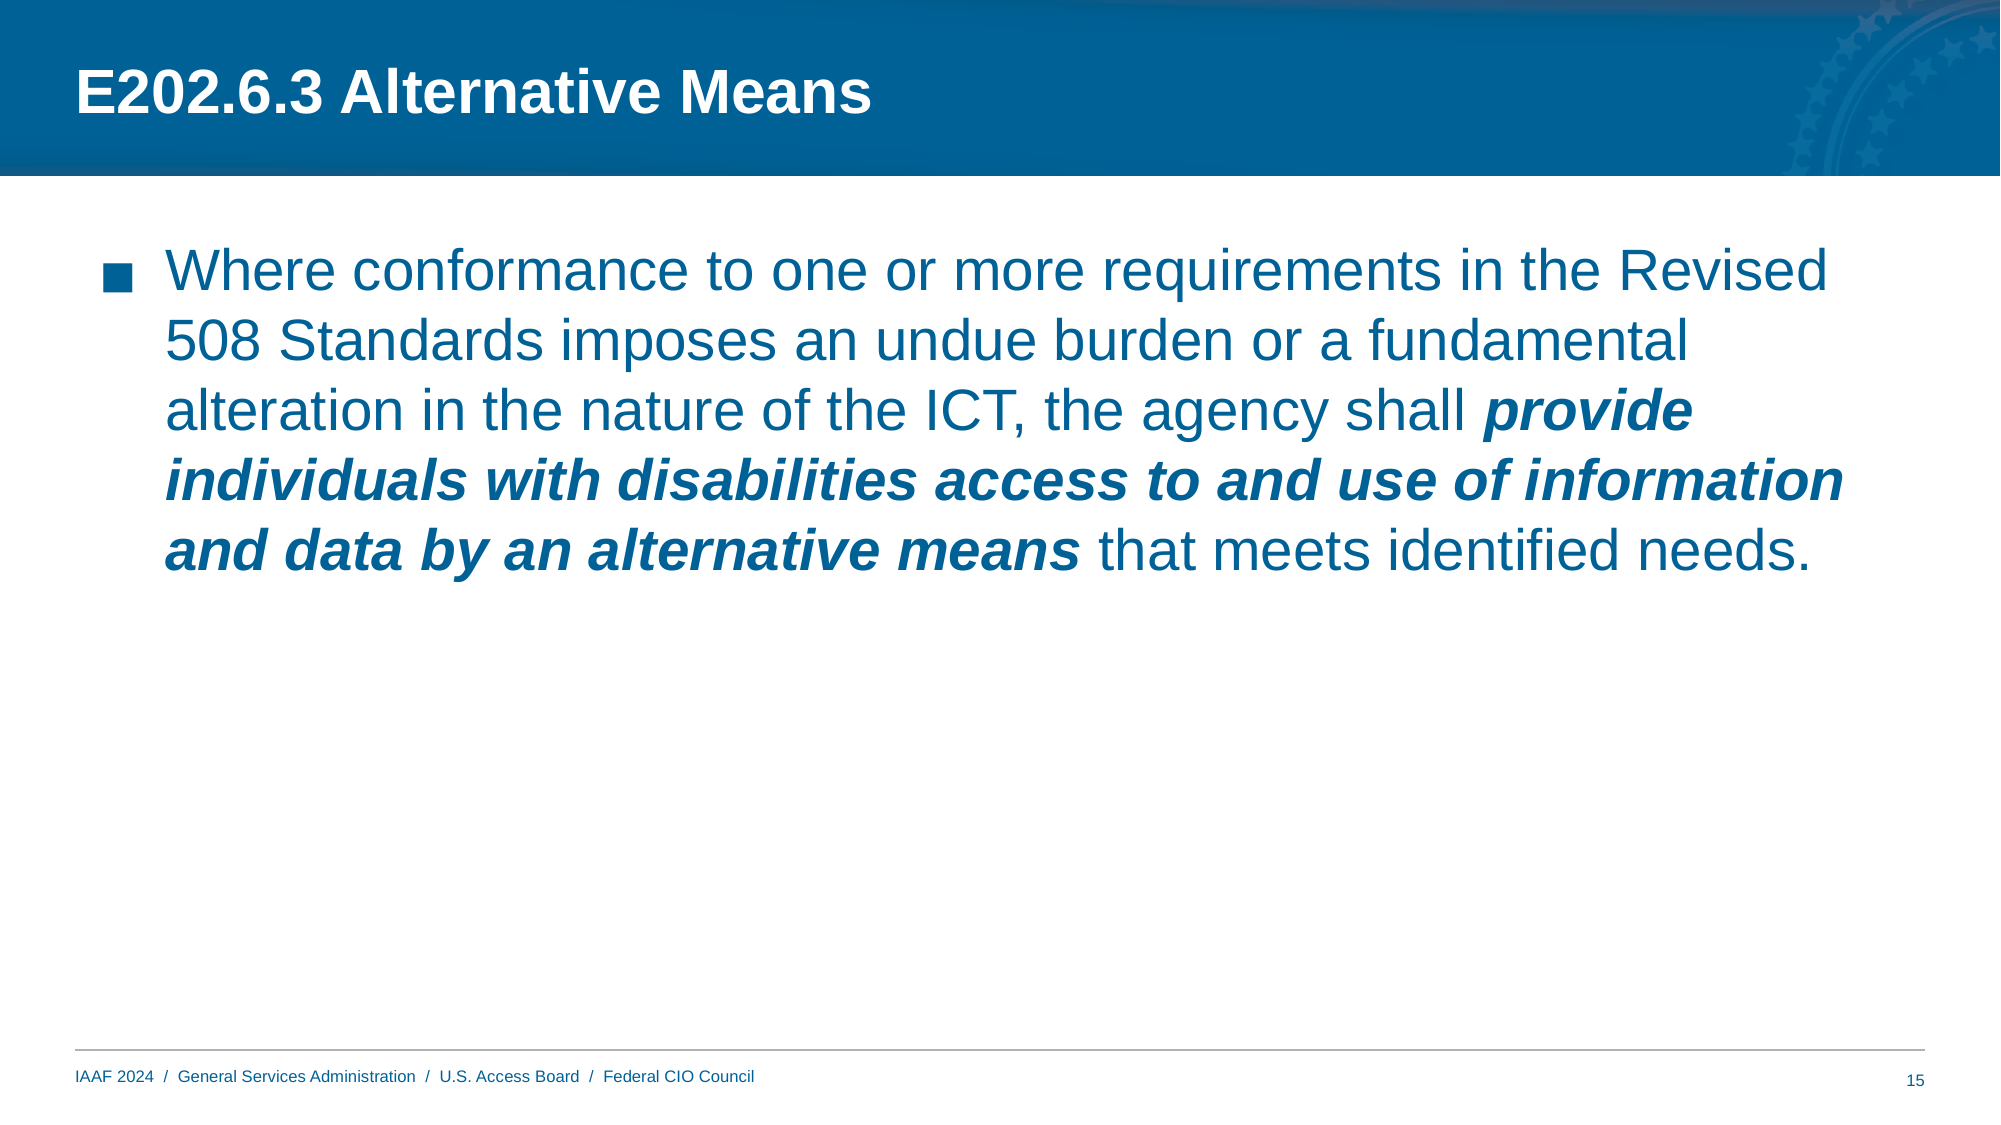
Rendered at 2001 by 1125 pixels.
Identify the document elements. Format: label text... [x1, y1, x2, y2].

slide_number 15 [1880, 1065, 1925, 1095]
list Where conformance to one or more requirements in the Revised 508 Standards imposes an undue burden or a fundamental alteration in the nature of the ICT, the agency shall provide individuals with disabilities access to and use of information and data by an alternative means that meets identified needs. [75, 224, 1925, 1035]
picture [0, 0, 2000, 176]
title E202.6.3 Alternative Means [75, 52, 1800, 128]
picture [0, 168, 666, 176]
